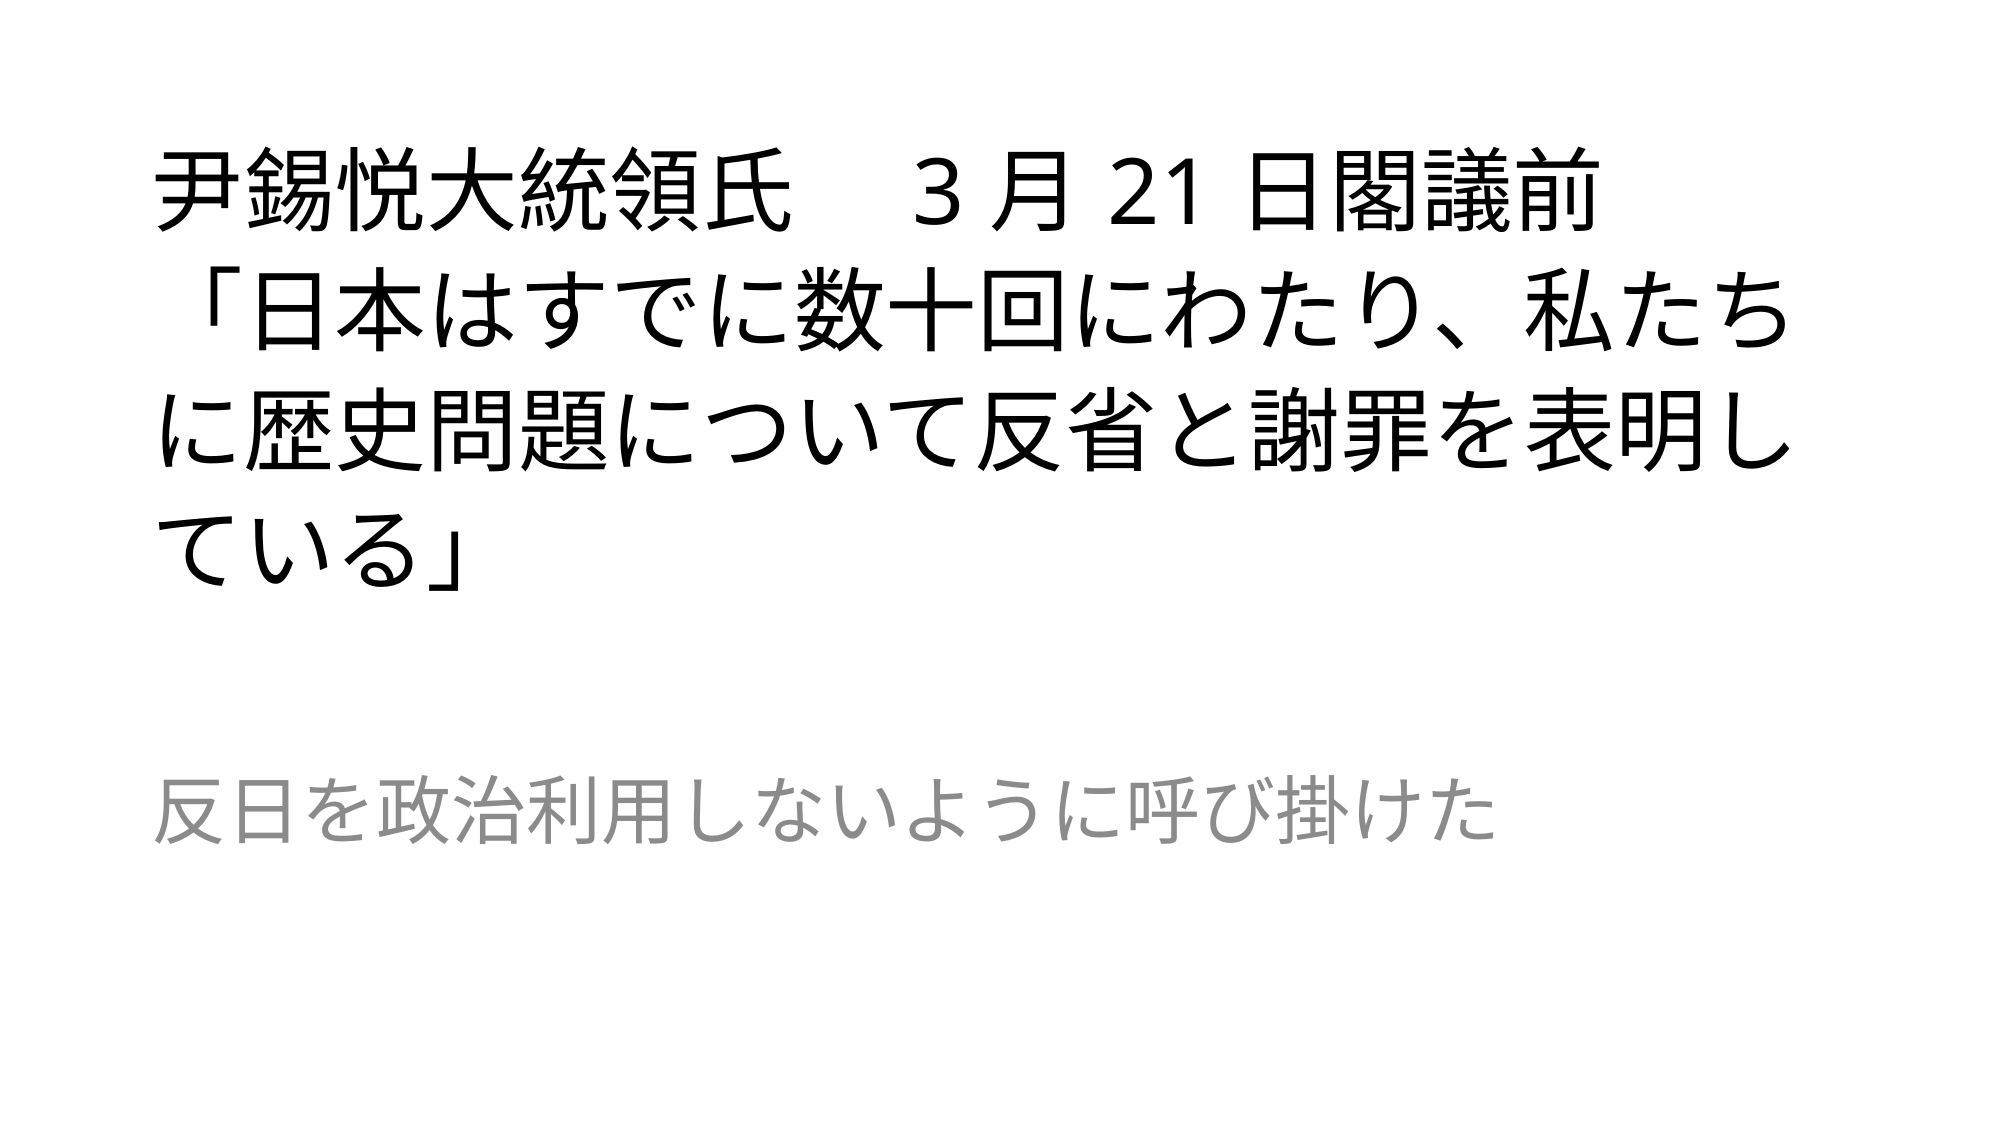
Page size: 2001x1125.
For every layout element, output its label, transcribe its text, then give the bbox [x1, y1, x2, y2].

list 反日を政治利用しないように呼び掛けた [136, 752, 1862, 999]
title 尹錫悦大統領氏 3月21日閣議前 「日本はすでに数十回にわたり、私たちに歴史問題について反省と謝罪を表明している」 [136, 44, 1862, 749]
